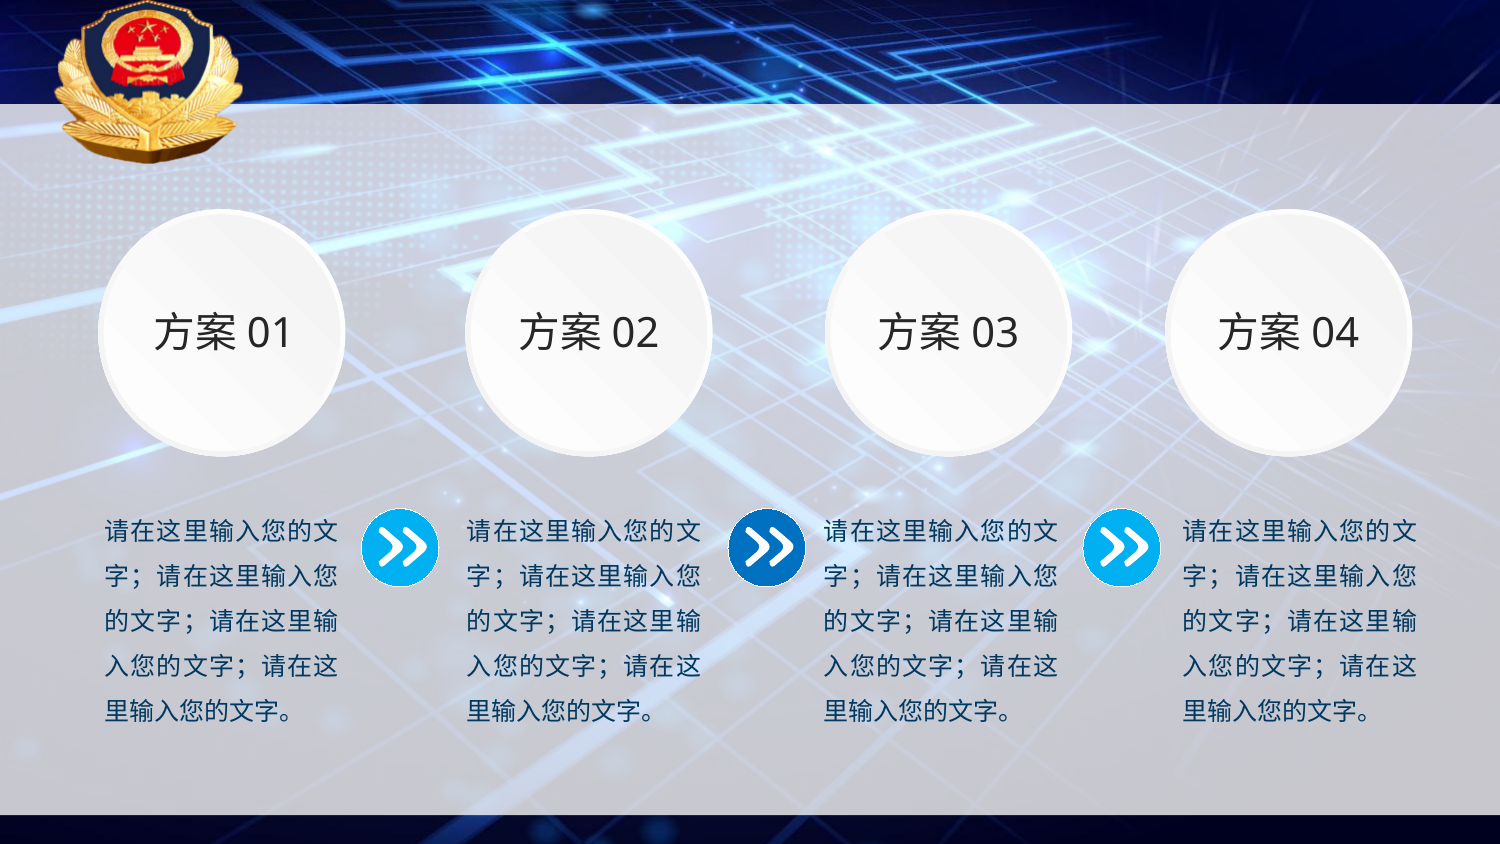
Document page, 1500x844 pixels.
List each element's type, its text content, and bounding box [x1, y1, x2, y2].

text_box 请在这里输入您的文字；请在这里输入您的文字；请在这里输入您的文字；请在这里输入您的文字。 [1171, 495, 1429, 731]
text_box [1082, 508, 1161, 588]
text_box 请在这里输入您的文字；请在这里输入您的文字；请在这里输入您的文字；请在这里输入您的文字。 [455, 495, 713, 731]
picture [0, 816, 1500, 844]
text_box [361, 508, 440, 588]
picture [0, 0, 1500, 164]
text_box 请在这里输入您的文字；请在这里输入您的文字；请在这里输入您的文字；请在这里输入您的文字。 [812, 495, 1070, 731]
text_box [824, 208, 1073, 457]
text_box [465, 208, 713, 457]
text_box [727, 508, 806, 588]
text_box 请在这里输入您的文字；请在这里输入您的文字；请在这里输入您的文字；请在这里输入您的文字。 [93, 495, 351, 731]
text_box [98, 208, 346, 457]
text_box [1164, 208, 1413, 457]
